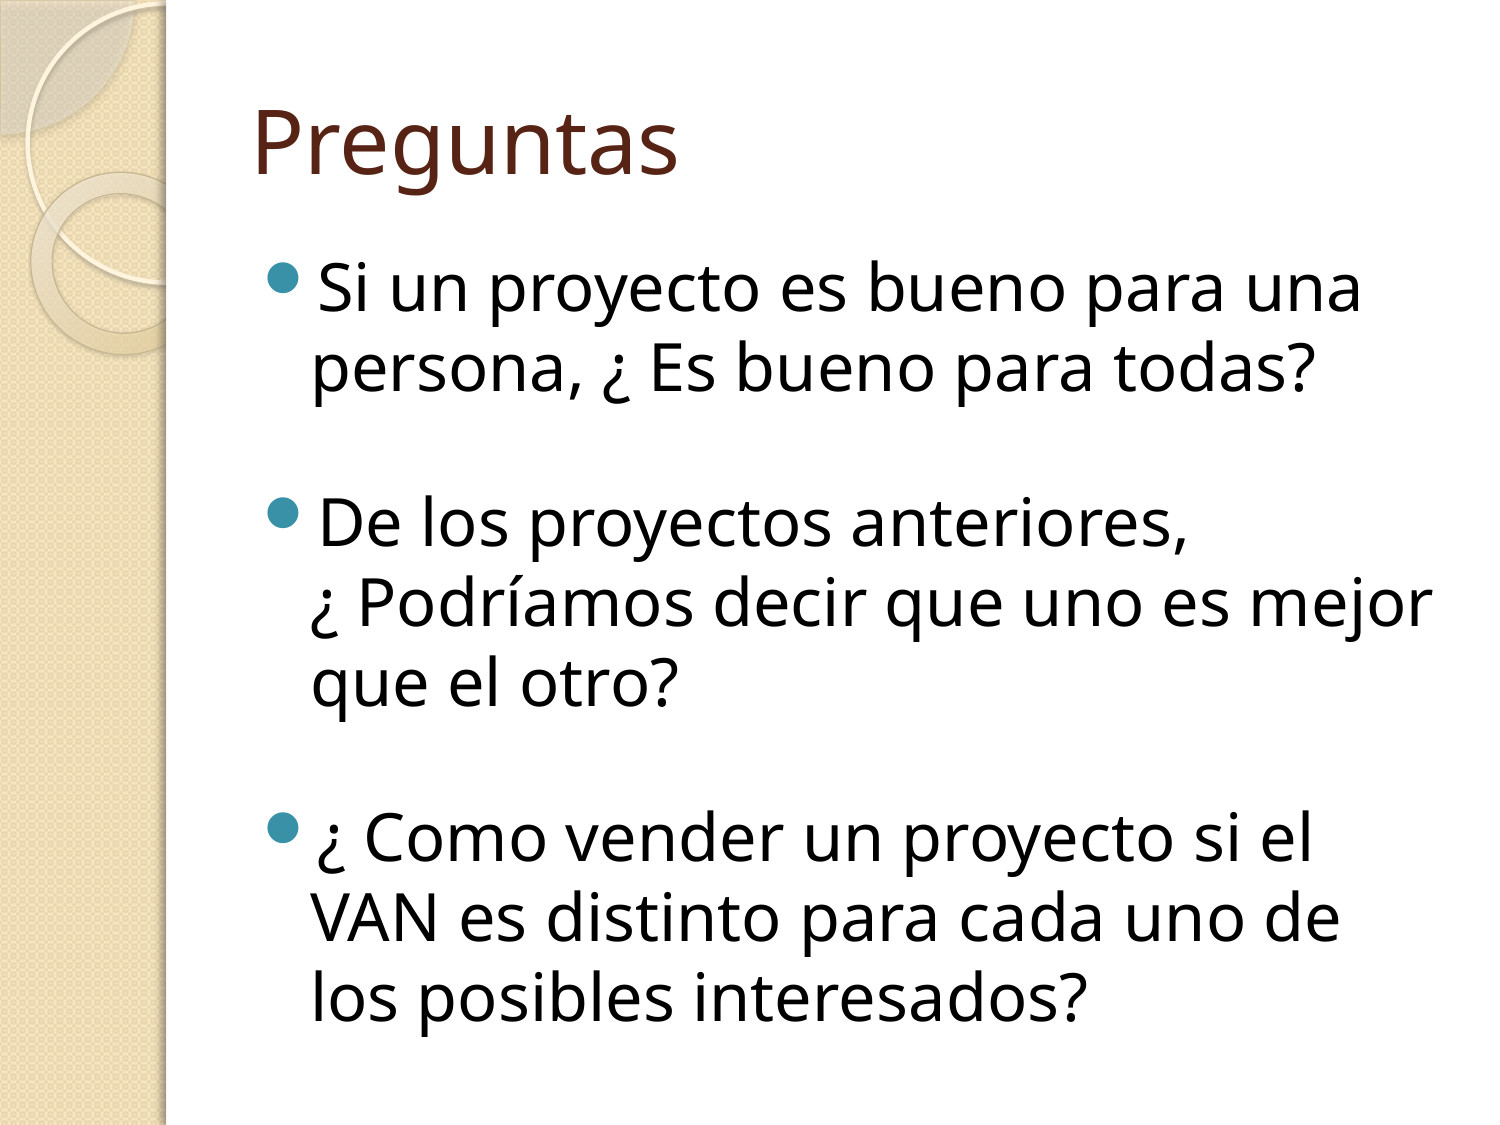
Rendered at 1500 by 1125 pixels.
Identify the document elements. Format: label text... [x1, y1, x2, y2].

list Si un proyecto es bueno para una persona, ¿ Es bueno para todas? De los proyectos anteriores, ¿ Podríamos decir que uno es mejor que el otro? ¿ Como vender un proyecto si el VAN es distinto para cada uno de los posibles interesados? [235, 237, 1466, 1025]
title Preguntas [235, 45, 1466, 233]
